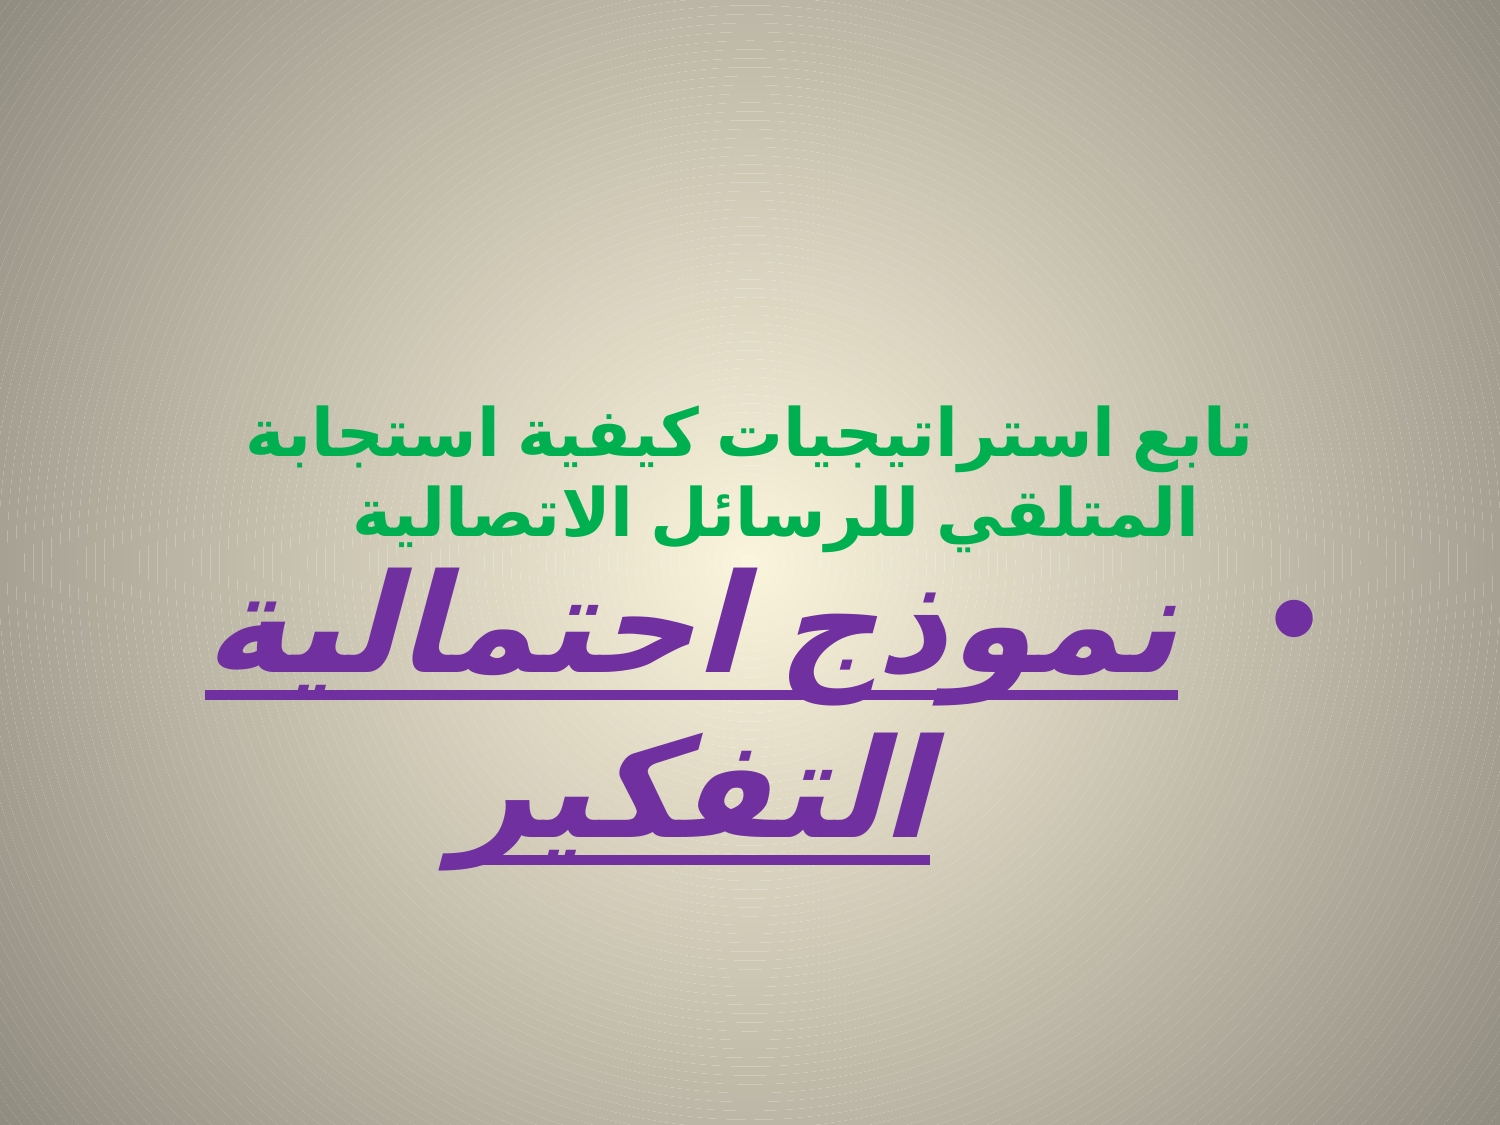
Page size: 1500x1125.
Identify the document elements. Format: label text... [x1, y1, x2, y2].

title تابع استراتيجيات كيفية استجابة المتلقي للرسائل الاتصالية [112, 349, 1388, 527]
subtitle نموذج احتمالية التفكير [100, 527, 1424, 925]
